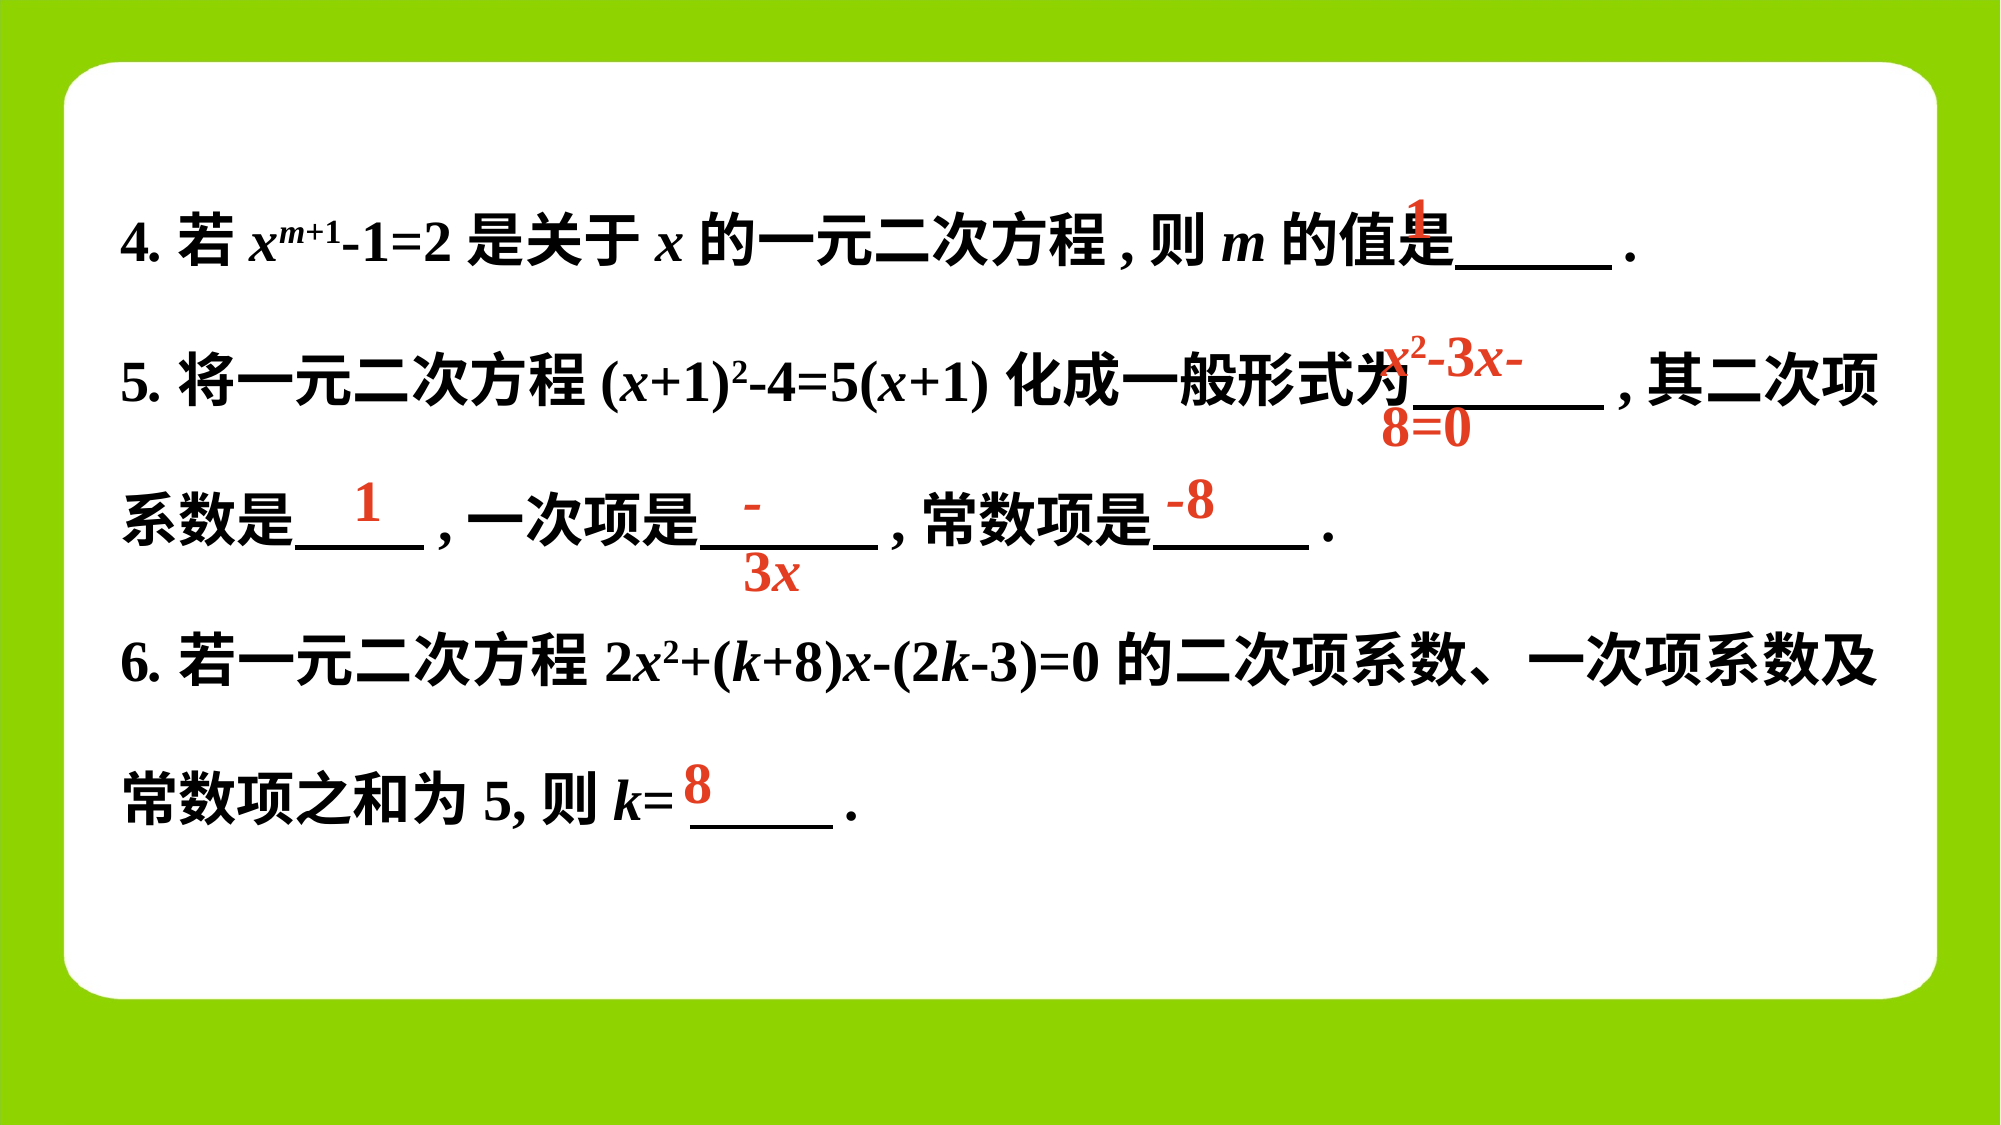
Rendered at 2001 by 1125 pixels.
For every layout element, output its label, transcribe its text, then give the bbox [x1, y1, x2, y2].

text_box -8 [1151, 452, 1237, 538]
text_box -3x [728, 456, 847, 681]
text_box 4.若xm+1-1=2是关于x的一元二次方程,则m的值是 . 5.将一元二次方程(x+1)2-4=5(x+1)化成一般形式为 ,其二次项系数是 ,一次项是 ,常数项是 . 6.若一元二次方程2x2+(k+8)x-(2k-3)=0的二次项系数、一次项系数及常数项之和为5,则k= . [105, 125, 1895, 840]
text_box x2-3x-8=0 [1366, 310, 1655, 466]
text_box 8 [669, 737, 729, 822]
picture [0, 0, 2001, 1125]
text_box 1 [338, 456, 398, 541]
text_box 1 [1389, 172, 1430, 258]
